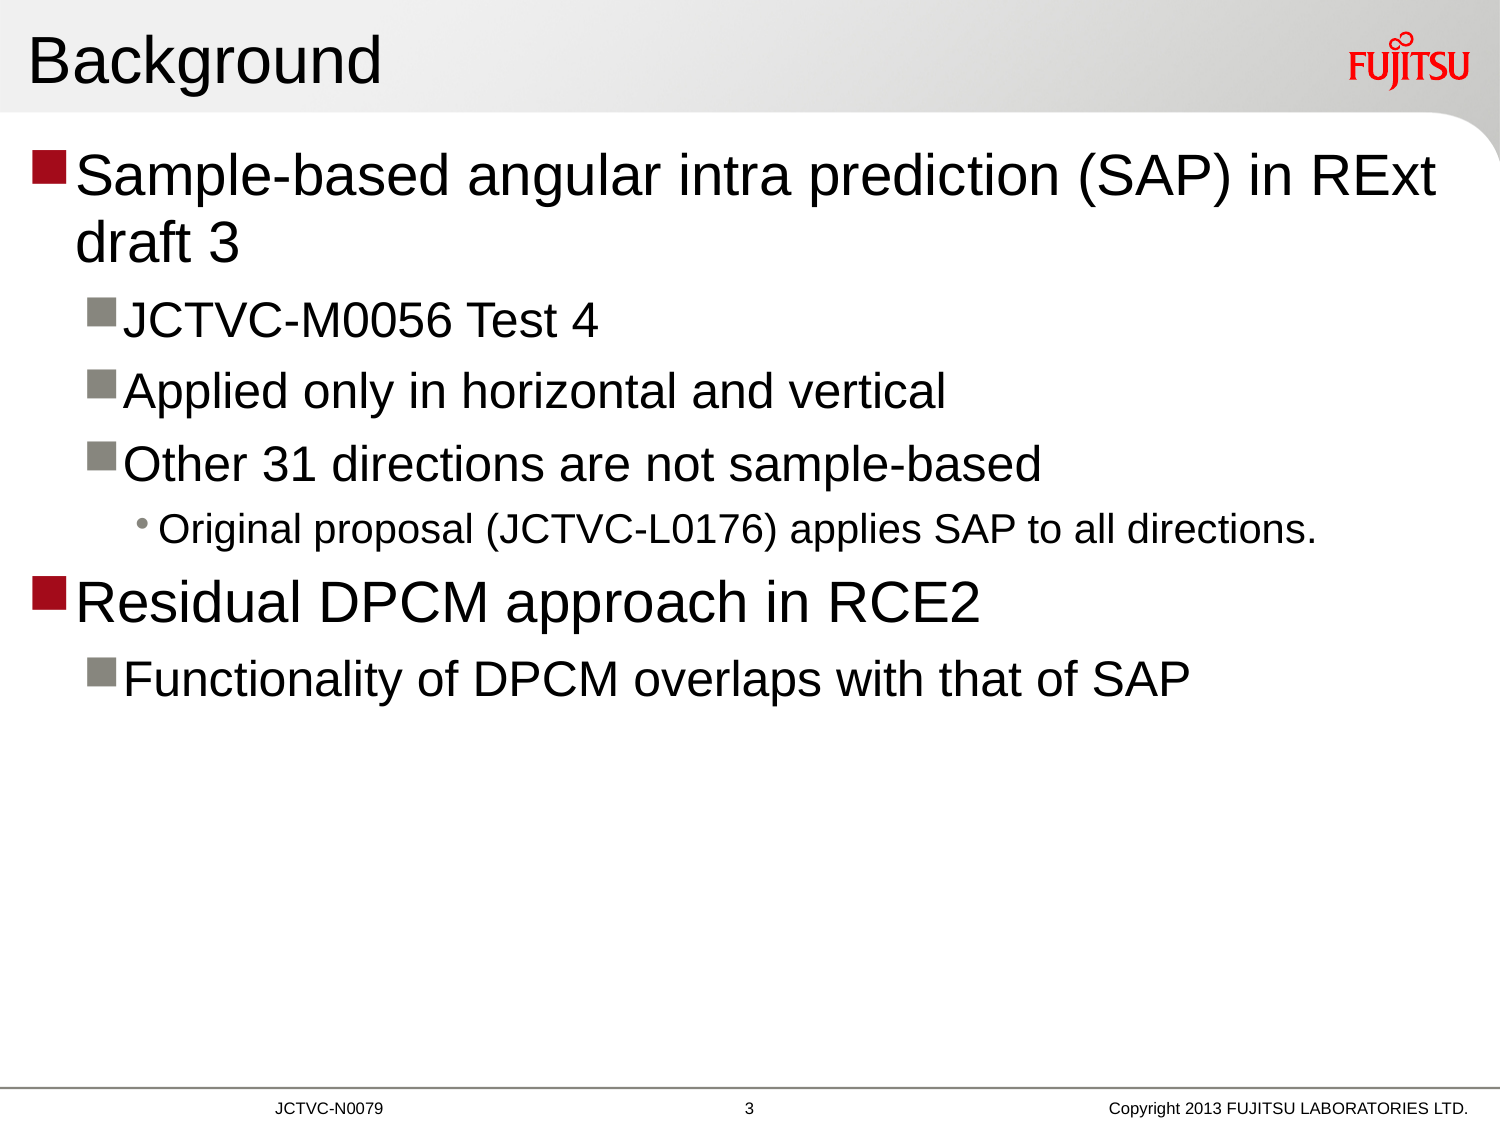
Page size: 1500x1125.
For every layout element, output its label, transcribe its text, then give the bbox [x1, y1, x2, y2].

title Background [27, 0, 1317, 114]
list Sample-based angular intra prediction (SAP) in RExt draft 3 JCTVC-M0056 Test 4 Applied only in horizontal and vertical Other 31 directions are not sample-based Original proposal (JCTVC-L0176) applies SAP to all directions. Residual DPCM approach in RCE2 Functionality of DPCM overlaps with that of SAP [27, 142, 1469, 1061]
picture [0, 0, 1500, 176]
slide_number 2 [705, 1091, 794, 1125]
footer Copyright 2013 FUJITSU LABORATORIES LTD. [809, 1091, 1470, 1125]
